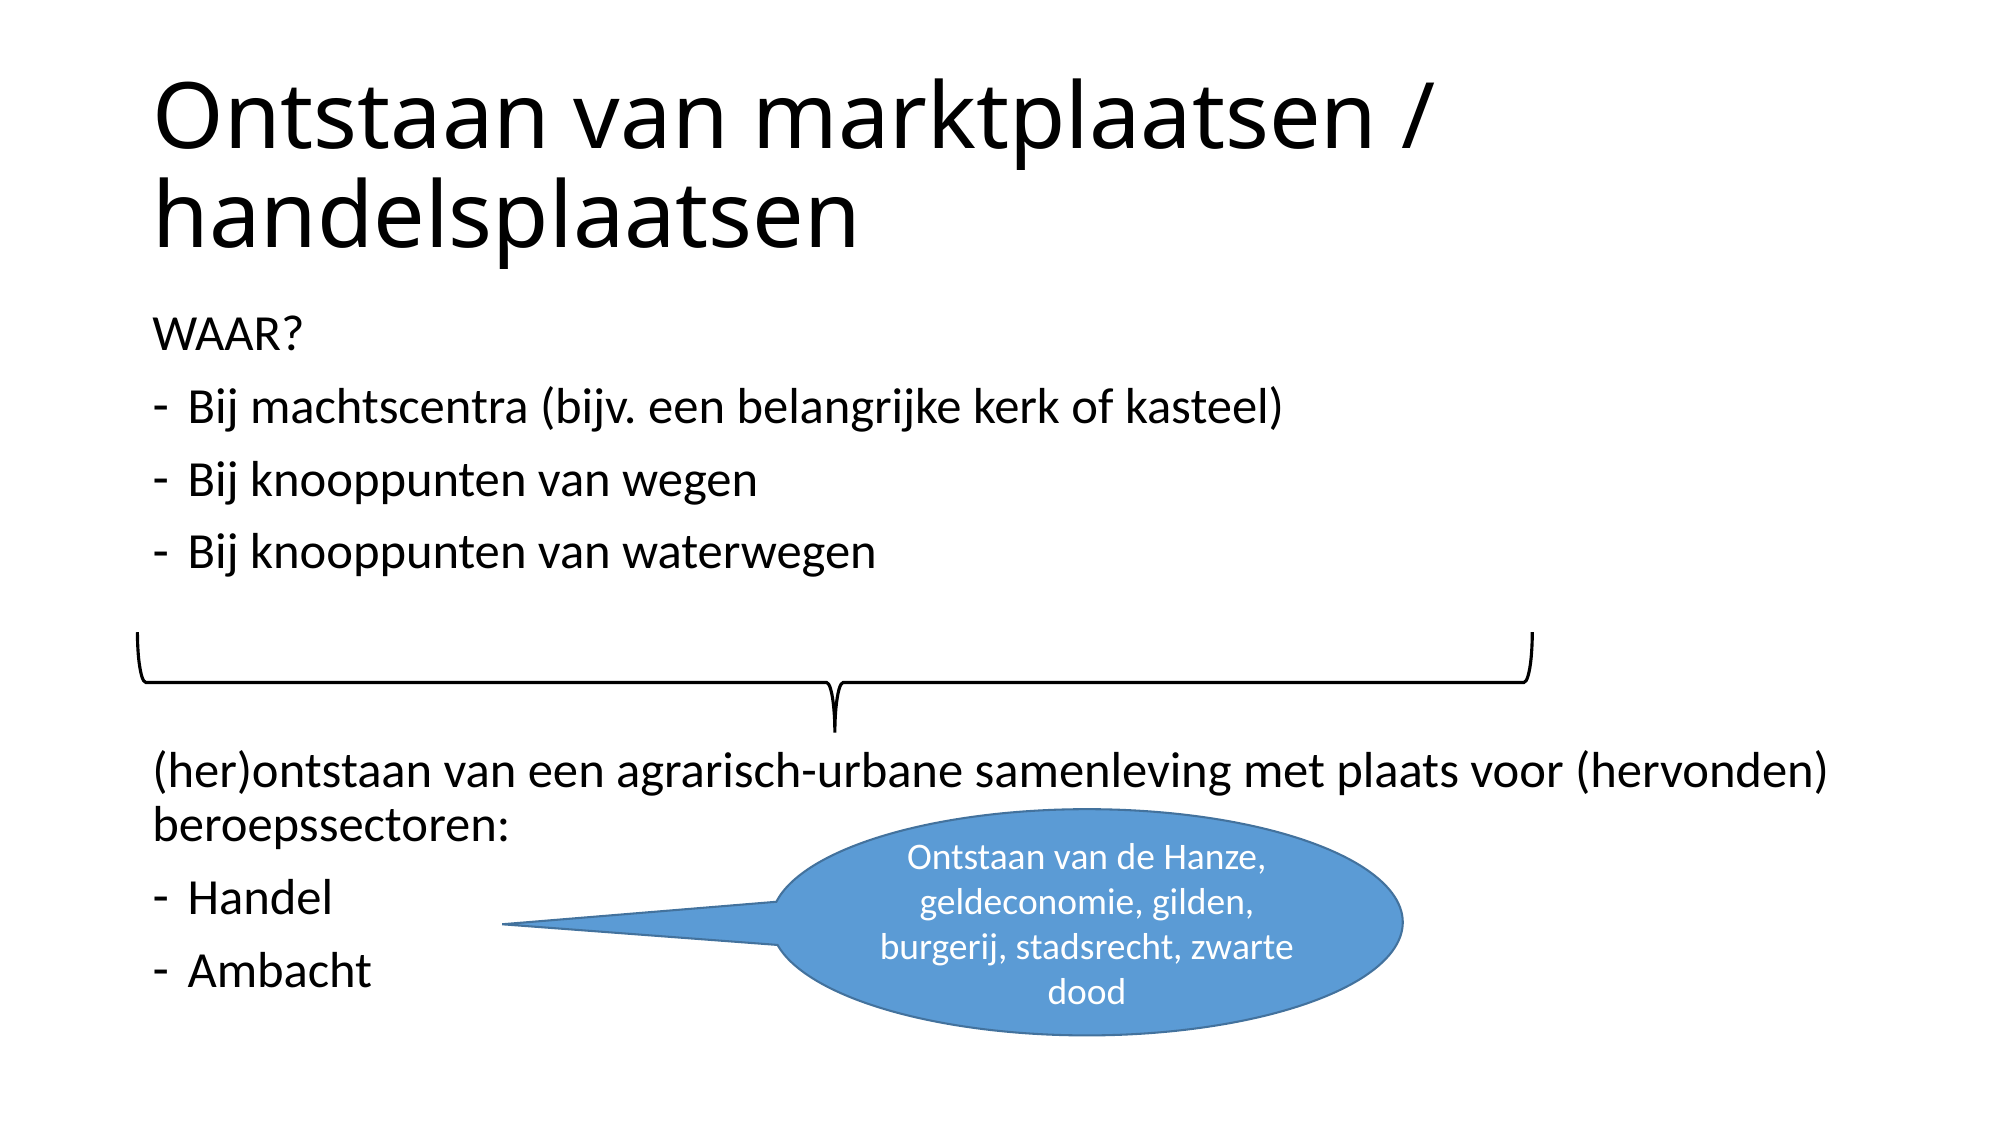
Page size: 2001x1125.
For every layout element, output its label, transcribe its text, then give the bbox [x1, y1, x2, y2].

text_box [135, 632, 1534, 733]
title Ontstaan van marktplaatsen / handelsplaatsen [137, 59, 1863, 278]
list WAAR? Bij machtscentra (bijv. een belangrijke kerk of kasteel) Bij knooppunten van wegen Bij knooppunten van waterwegen (her)ontstaan van een agrarisch-urbane samenleving met plaats voor (hervonden) beroepssectoren: Handel Ambacht [137, 299, 1863, 1014]
text_box Ontstaan van de Hanze, geldeconomie, gilden, burgerij, stadsrecht, zwarte dood [502, 808, 1404, 1037]
